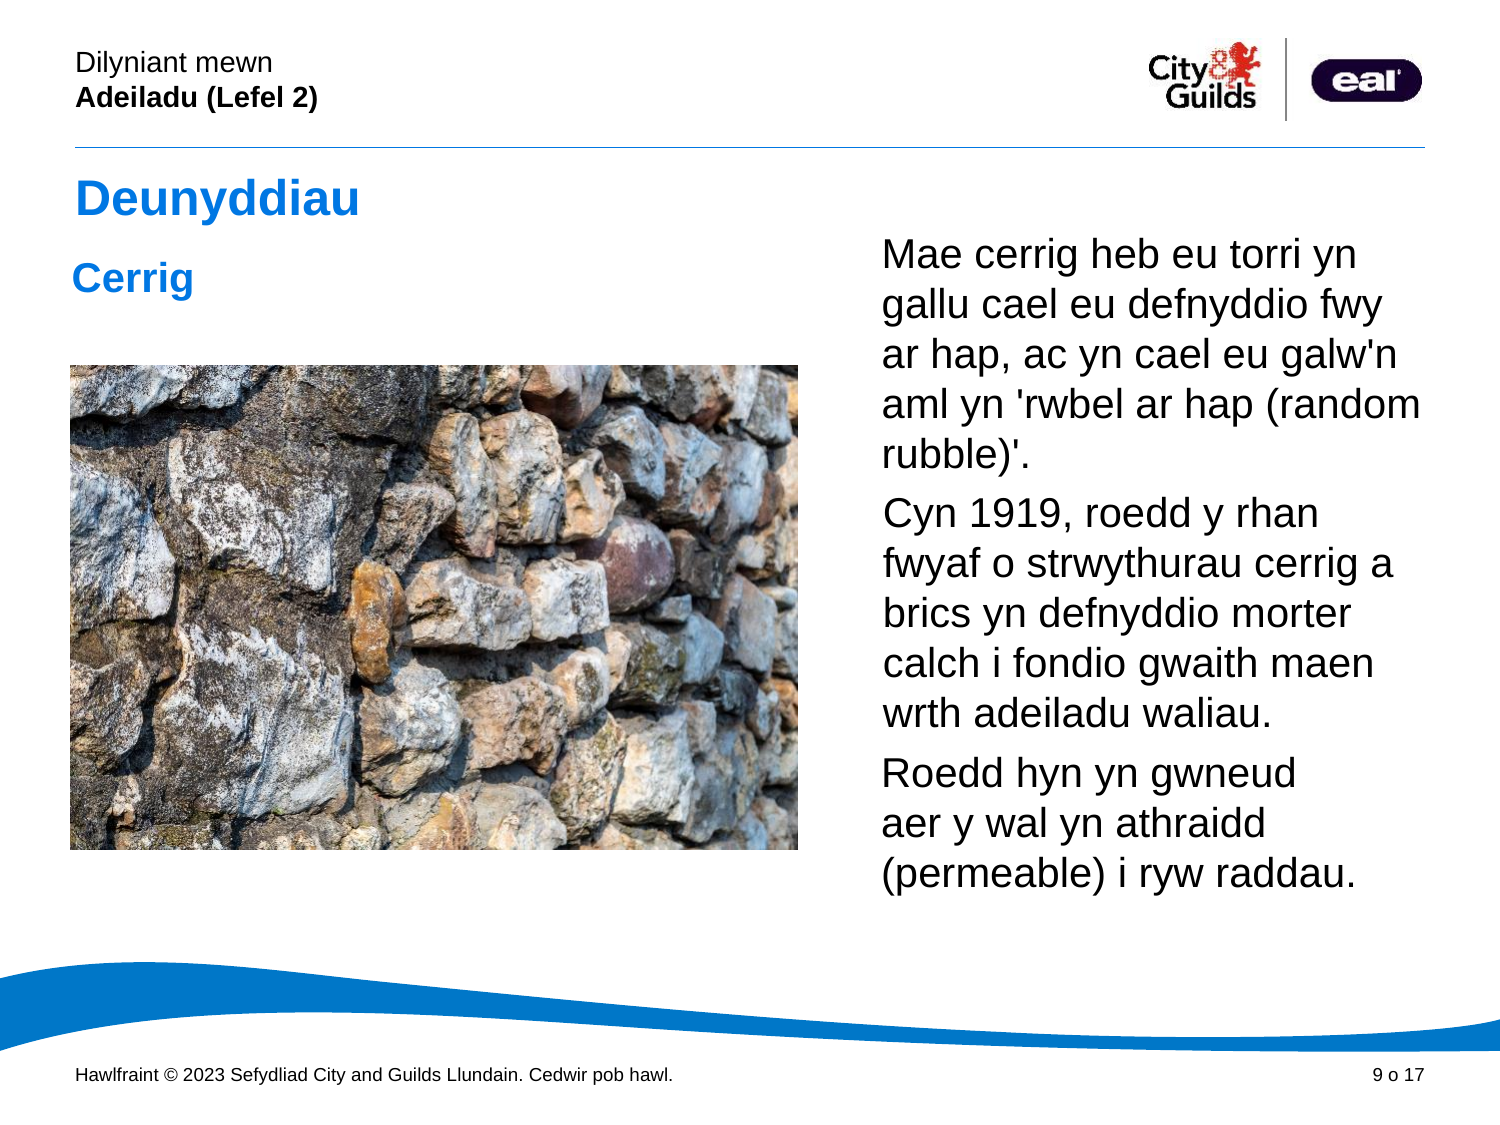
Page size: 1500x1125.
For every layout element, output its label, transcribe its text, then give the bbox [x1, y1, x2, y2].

text_box Cyn 1919, roedd y rhan fwyaf o strwythurau cerrig a brics yn defnyddio morter calch i fondio gwaith maen wrth adeiladu waliau. [868, 478, 1440, 744]
picture [1149, 38, 1422, 121]
picture [70, 364, 798, 851]
text_box Cerrig [56, 243, 707, 309]
title Deunyddiau [74, 165, 1426, 229]
text_box Roedd hyn yn gwneud aer y wal yn athraidd (permeable) i ryw raddau. [866, 738, 1373, 904]
text_box Mae cerrig heb eu torri yn gallu cael eu defnyddio fwy ar hap, ac yn cael eu galw'n aml yn 'rwbel ar hap (random rubble)'. [866, 219, 1439, 485]
